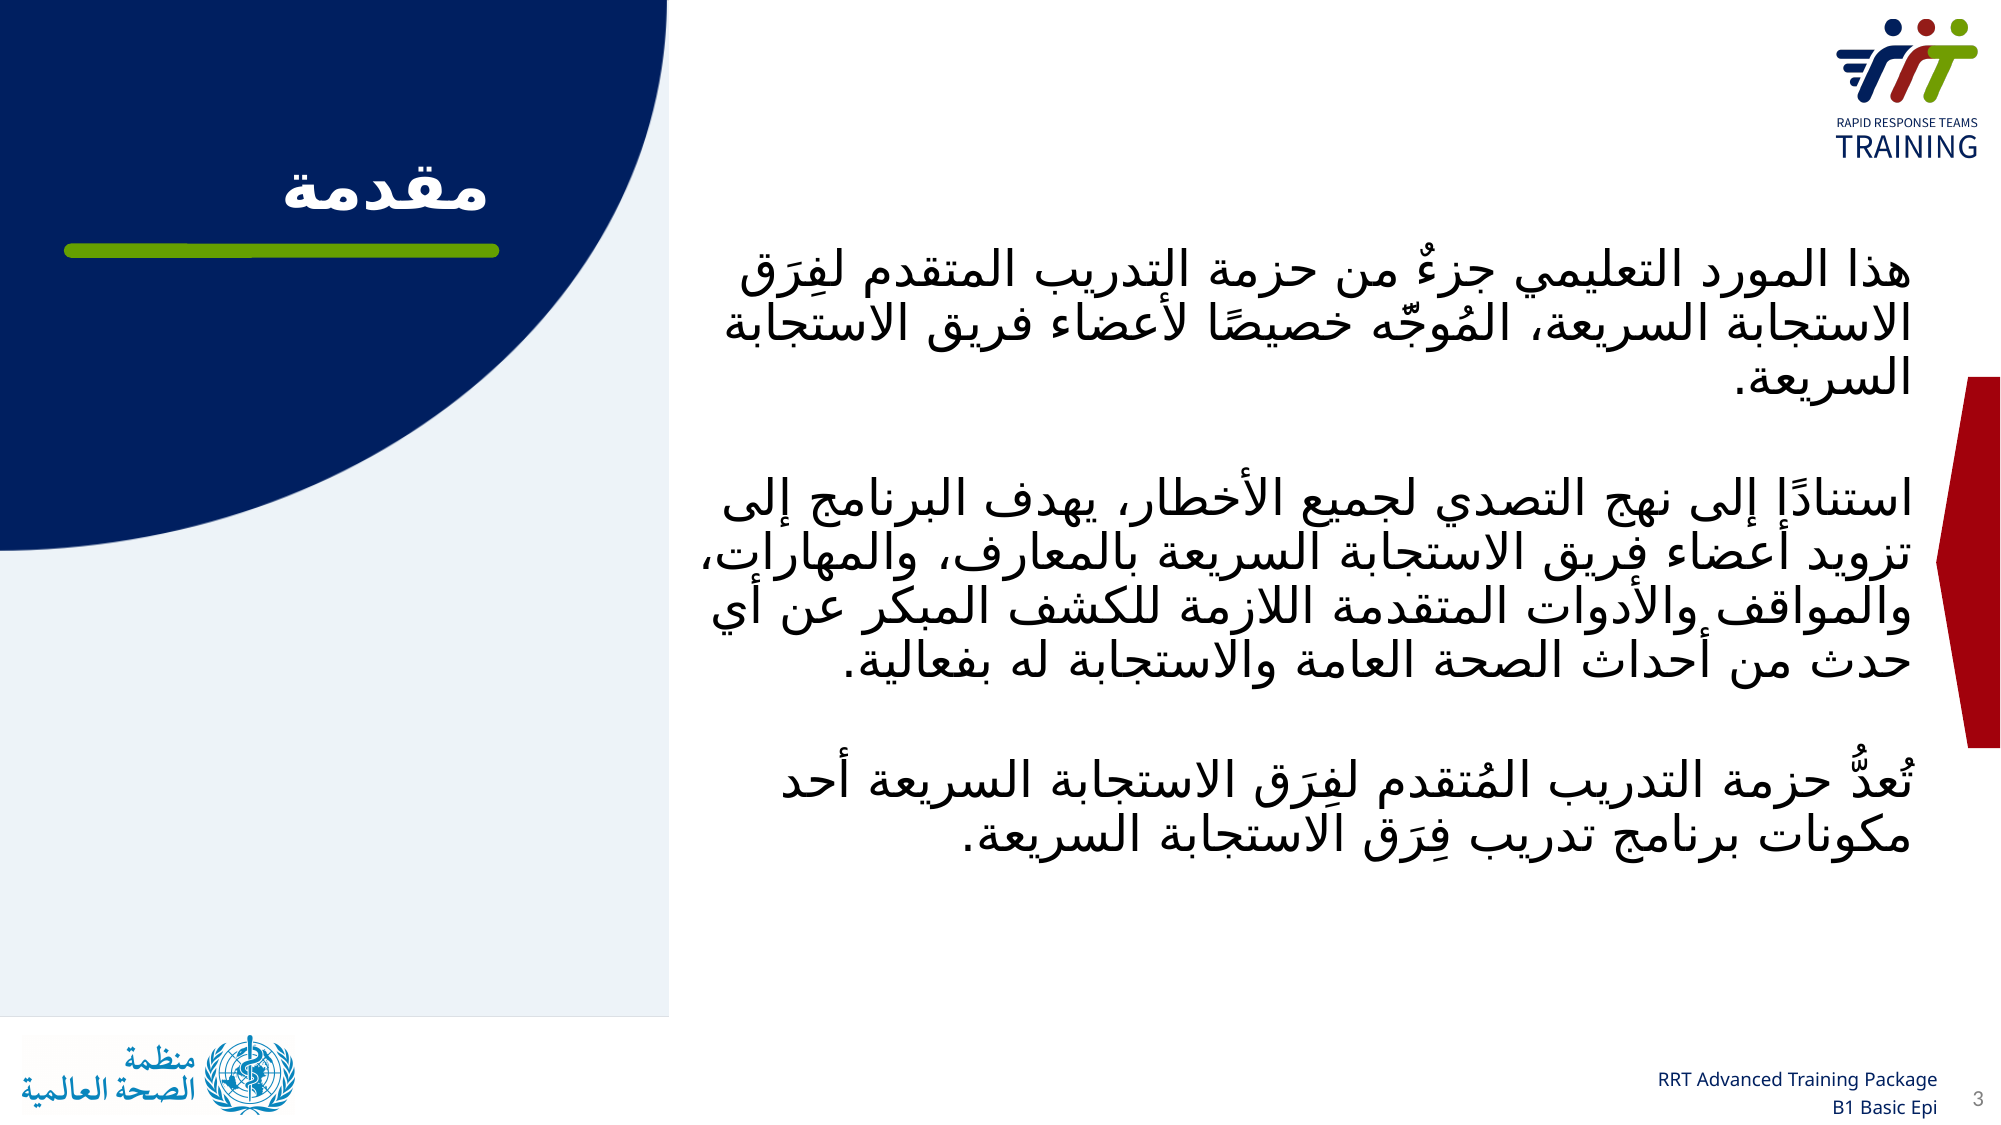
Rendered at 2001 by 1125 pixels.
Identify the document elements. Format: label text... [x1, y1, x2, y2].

picture [22, 1035, 295, 1115]
picture [0, 0, 669, 1018]
picture [1835, 19, 1978, 167]
title مقدمة [0, 151, 491, 234]
list هذا المورد التعليمي جزءٌ من حزمة التدريب المتقدم لفِرَق الاستجابة السريعة، المُوجَّه خصيصًا لأعضاء فريق الاستجابة السريعة. استنادًا إلى نهج التصدي لجميع الأخطار، يهدف البرنامج إلى تزويد أعضاء فريق الاستجابة السريعة بالمعارف، والمهارات، والمواقف والأدوات المتقدمة اللازمة للكشف المبكر عن أي حدث من أحداث الصحة العامة والاستجابة له بفعالية. تُعدُّ حزمة التدريب المُتقدم لفِرَق الاستجابة السريعة أحد مكونات برنامج تدريب فِرَق الاستجابة السريعة. [678, 243, 1915, 936]
picture [252, 1050, 258, 1059]
text_box [63, 243, 500, 258]
